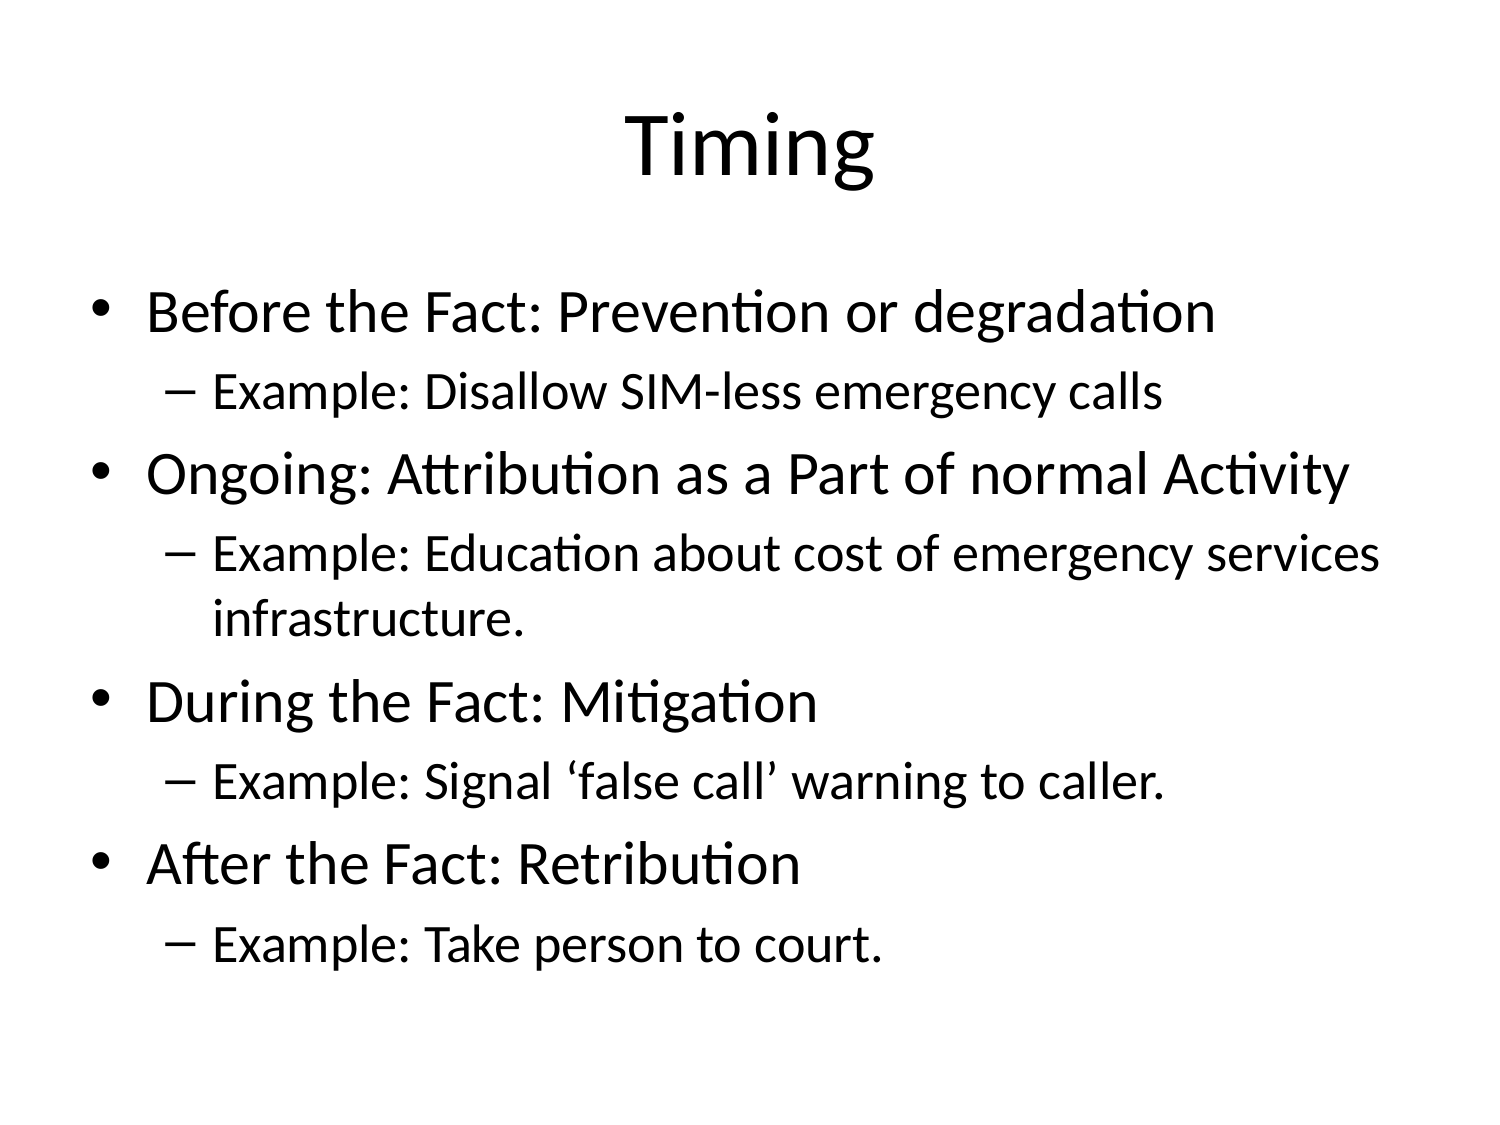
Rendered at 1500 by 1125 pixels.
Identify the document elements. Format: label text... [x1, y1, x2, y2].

list Before the Fact: Prevention or degradation Example: Disallow SIM-less emergency calls Ongoing: Attribution as a Part of normal Activity Example: Education about cost of emergency services infrastructure. During the Fact: Mitigation Example: Signal ‘false call’ warning to caller. After the Fact: Retribution Example: Take person to court. [75, 262, 1425, 1005]
title Timing [75, 45, 1425, 233]
